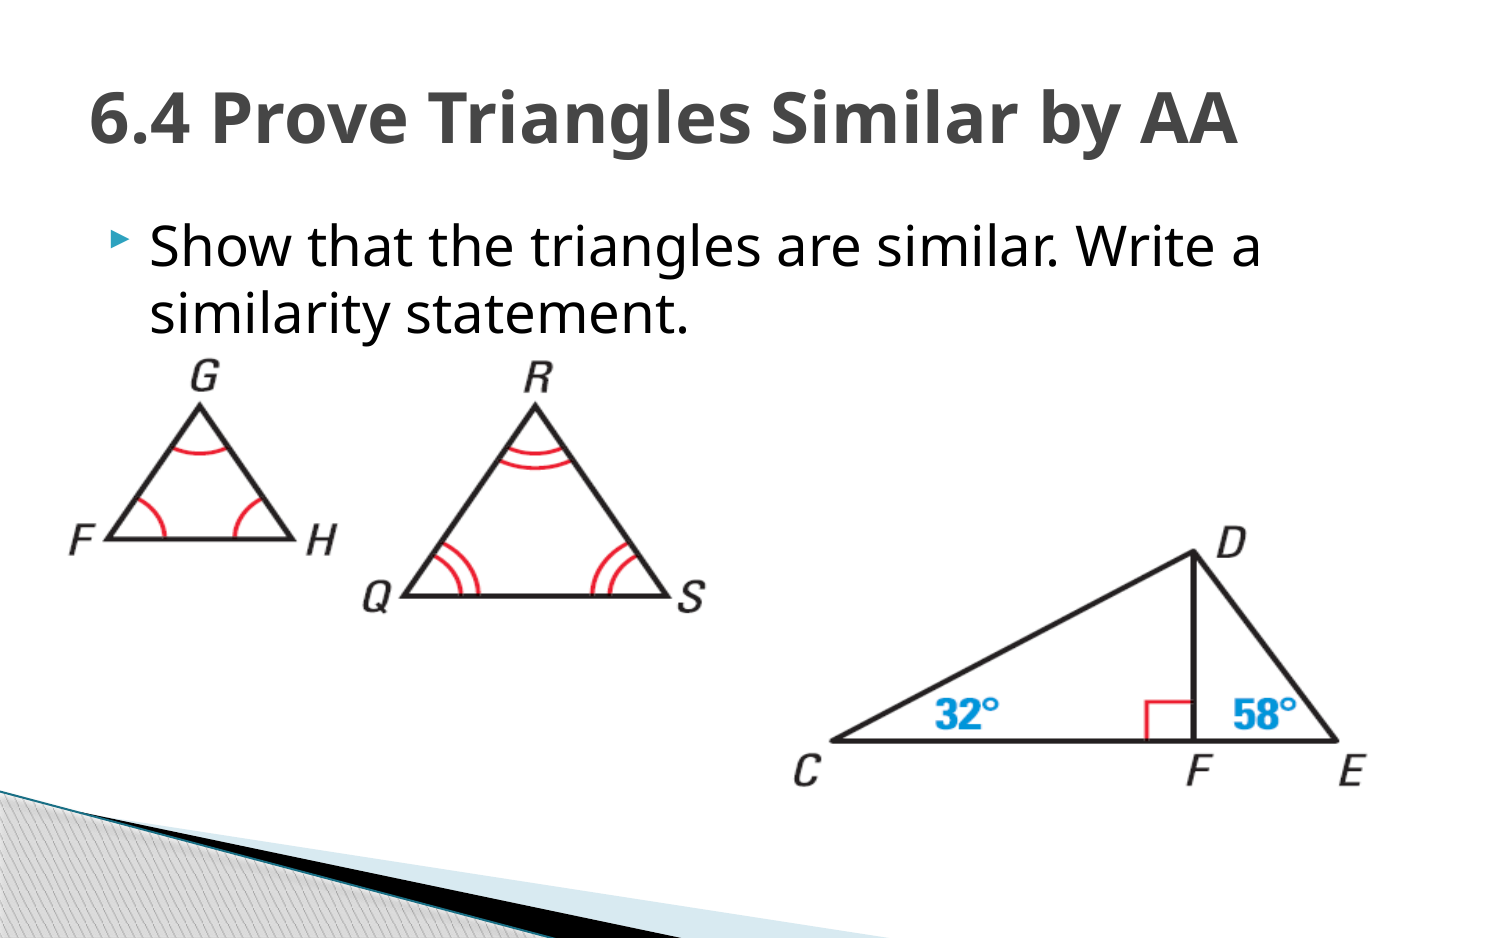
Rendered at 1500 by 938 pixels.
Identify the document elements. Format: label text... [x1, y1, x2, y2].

title 6.4 Prove Triangles Similar by AA [75, 37, 1425, 194]
picture [62, 353, 713, 622]
list Show that the triangles are similar. Write a similarity statement. [75, 202, 1425, 822]
picture [787, 520, 1377, 791]
